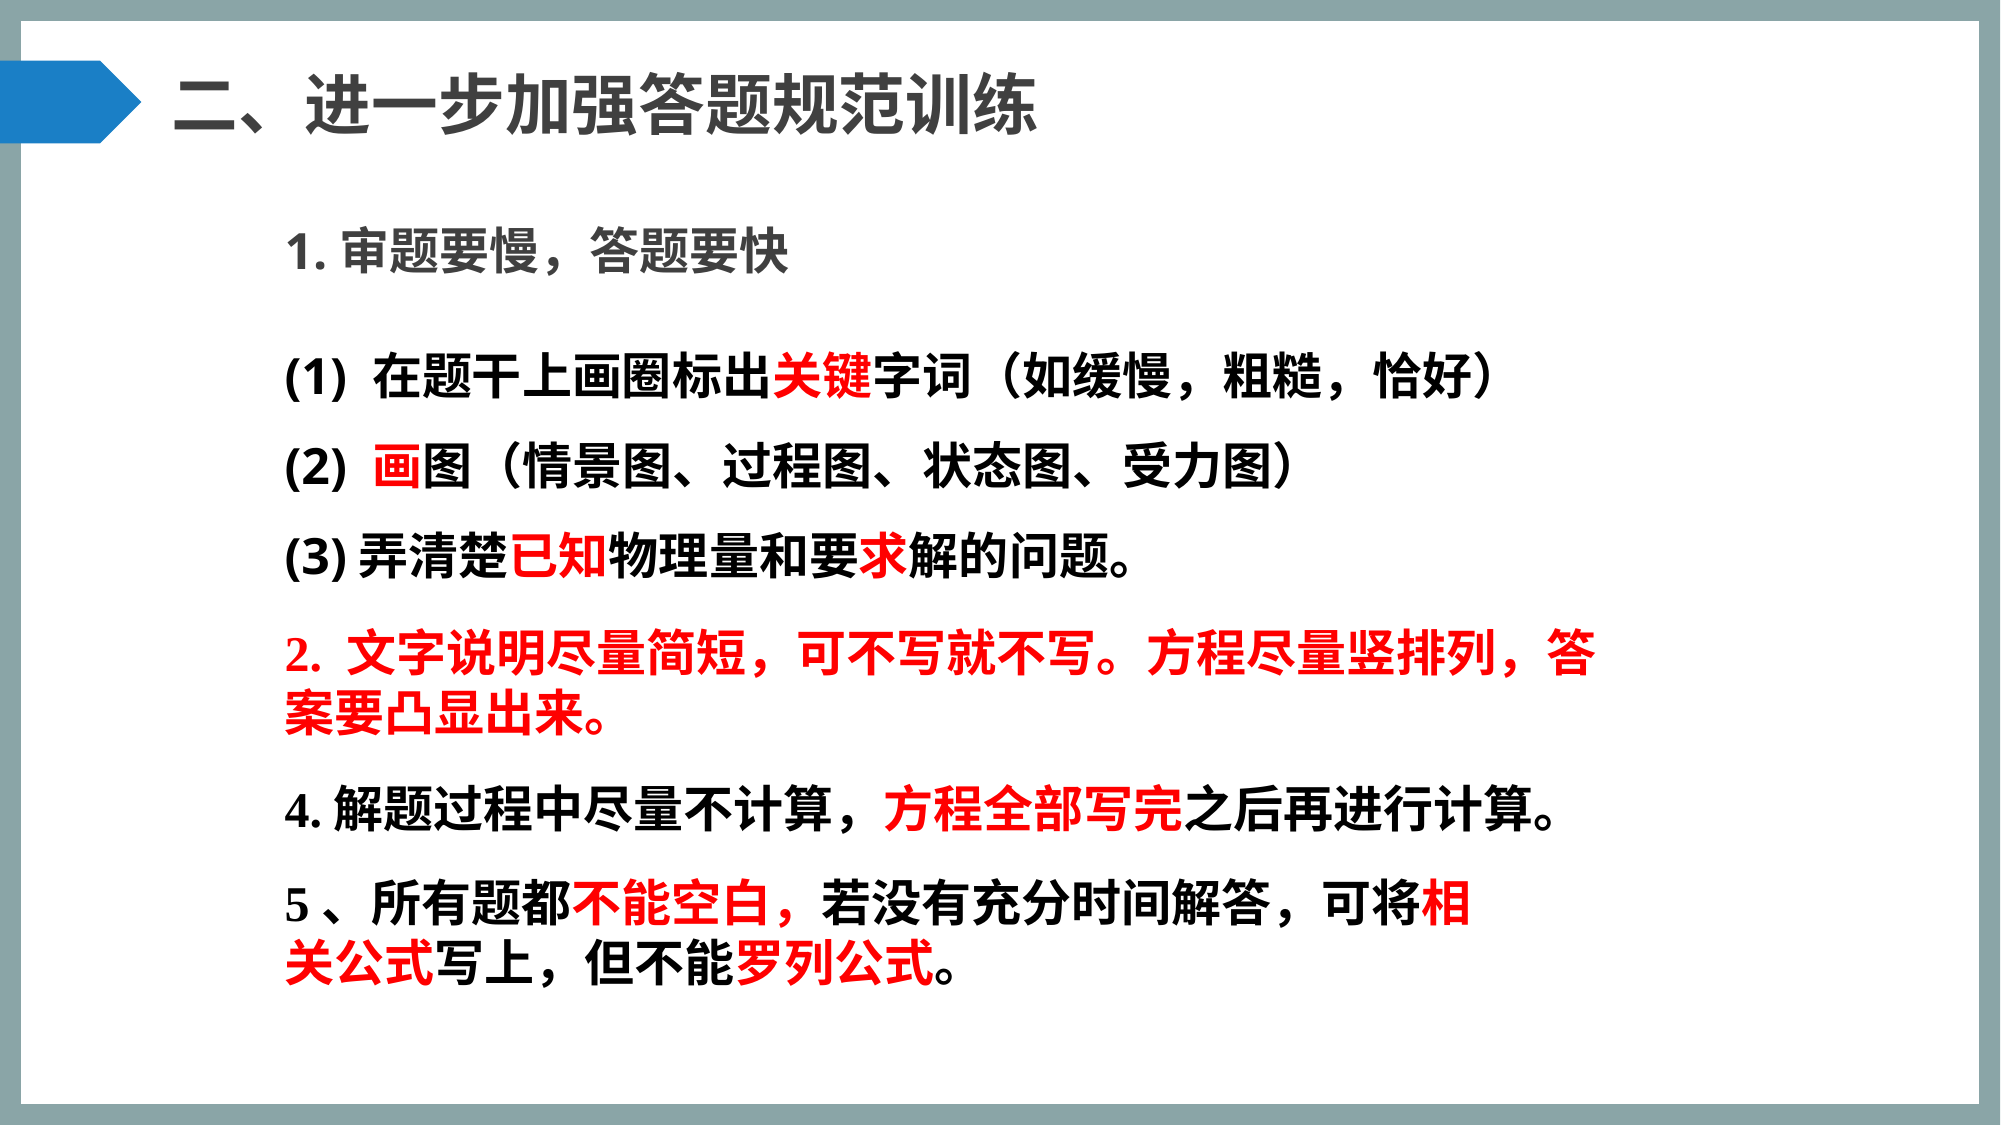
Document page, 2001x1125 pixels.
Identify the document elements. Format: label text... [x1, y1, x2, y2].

text_box 4.解题过程中尽量不计算，方程全部写完之后再进行计算。 [269, 769, 1558, 845]
text_box 1.审题要慢，答题要快 [269, 182, 1085, 287]
text_box 2. 文字说明尽量简短，可不写就不写。方程尽量竖排列，答案要凸显出来。 [269, 614, 1640, 749]
text_box 二、进一步加强答题规范训练 [156, 55, 1055, 151]
text_box 5、所有题都不能空白，若没有充分时间解答，可将相关公式写上，但不能罗列公式。 [269, 864, 1522, 1000]
text_box (1) 在题干上画圈标出关键字词（如缓慢，粗糙，恰好） (2) 画图（情景图、过程图、状态图、受力图） (3)弄清楚已知物理量和要求解的问题。 [269, 307, 1629, 593]
